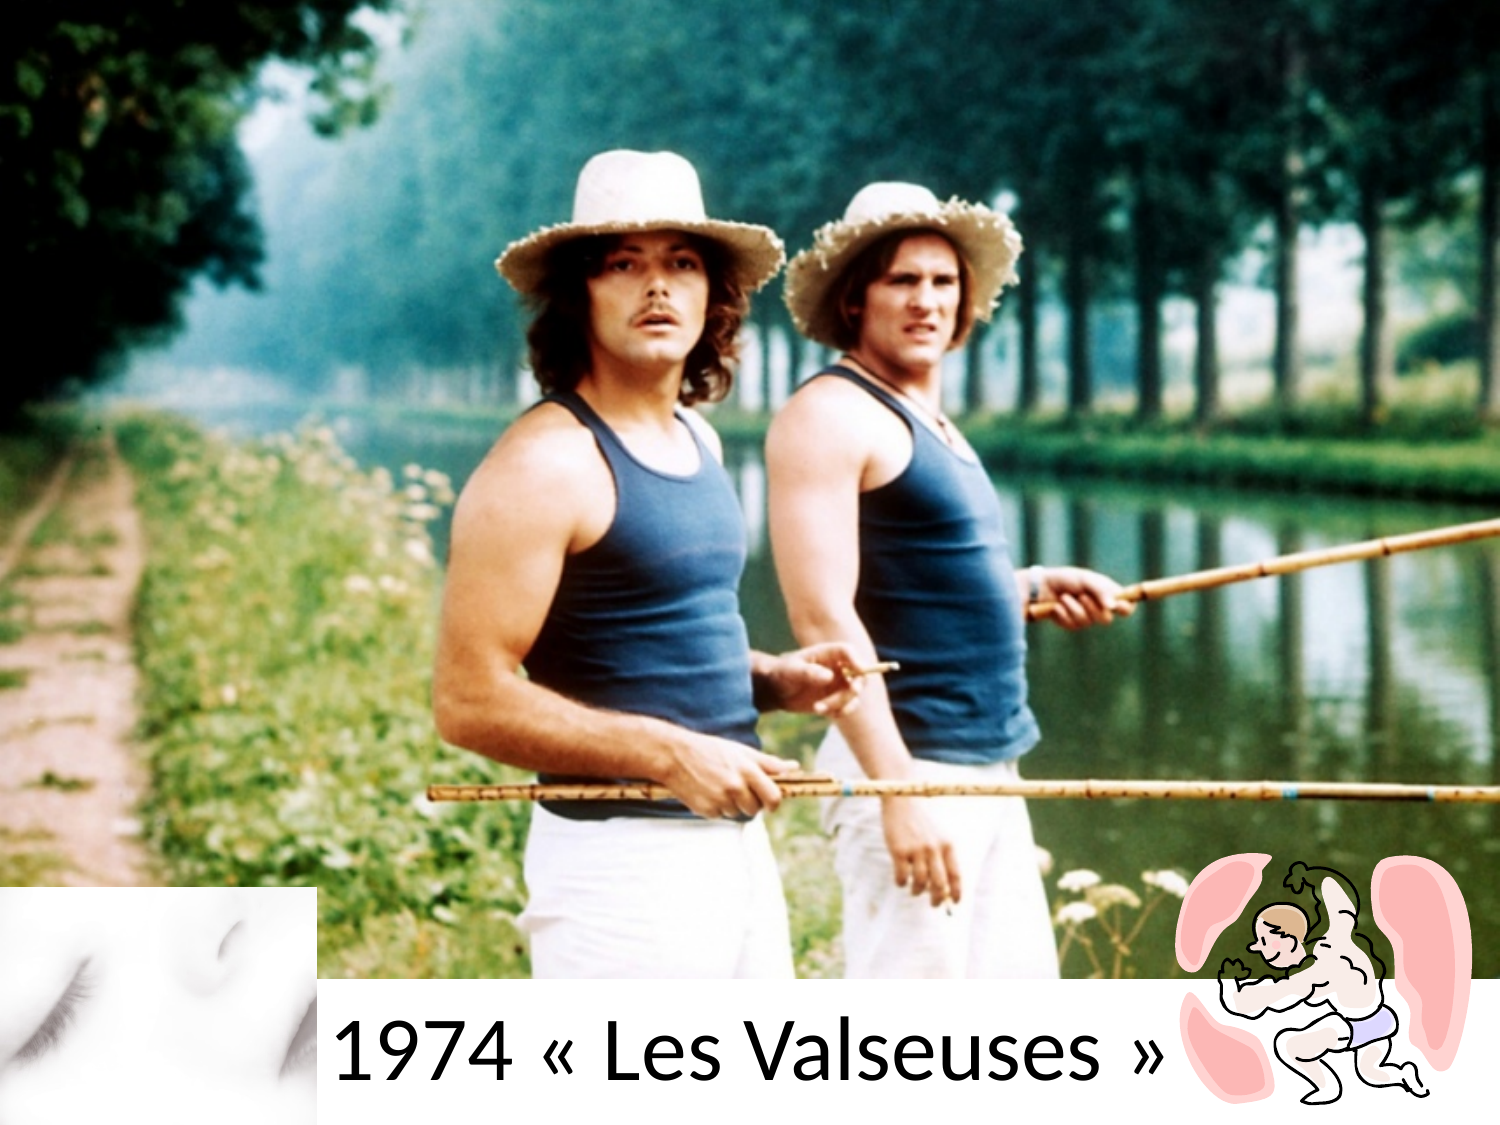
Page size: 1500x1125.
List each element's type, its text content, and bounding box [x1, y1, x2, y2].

title 1974 « Les Valseuses » [321, 987, 1425, 1125]
picture [0, 0, 1500, 1125]
